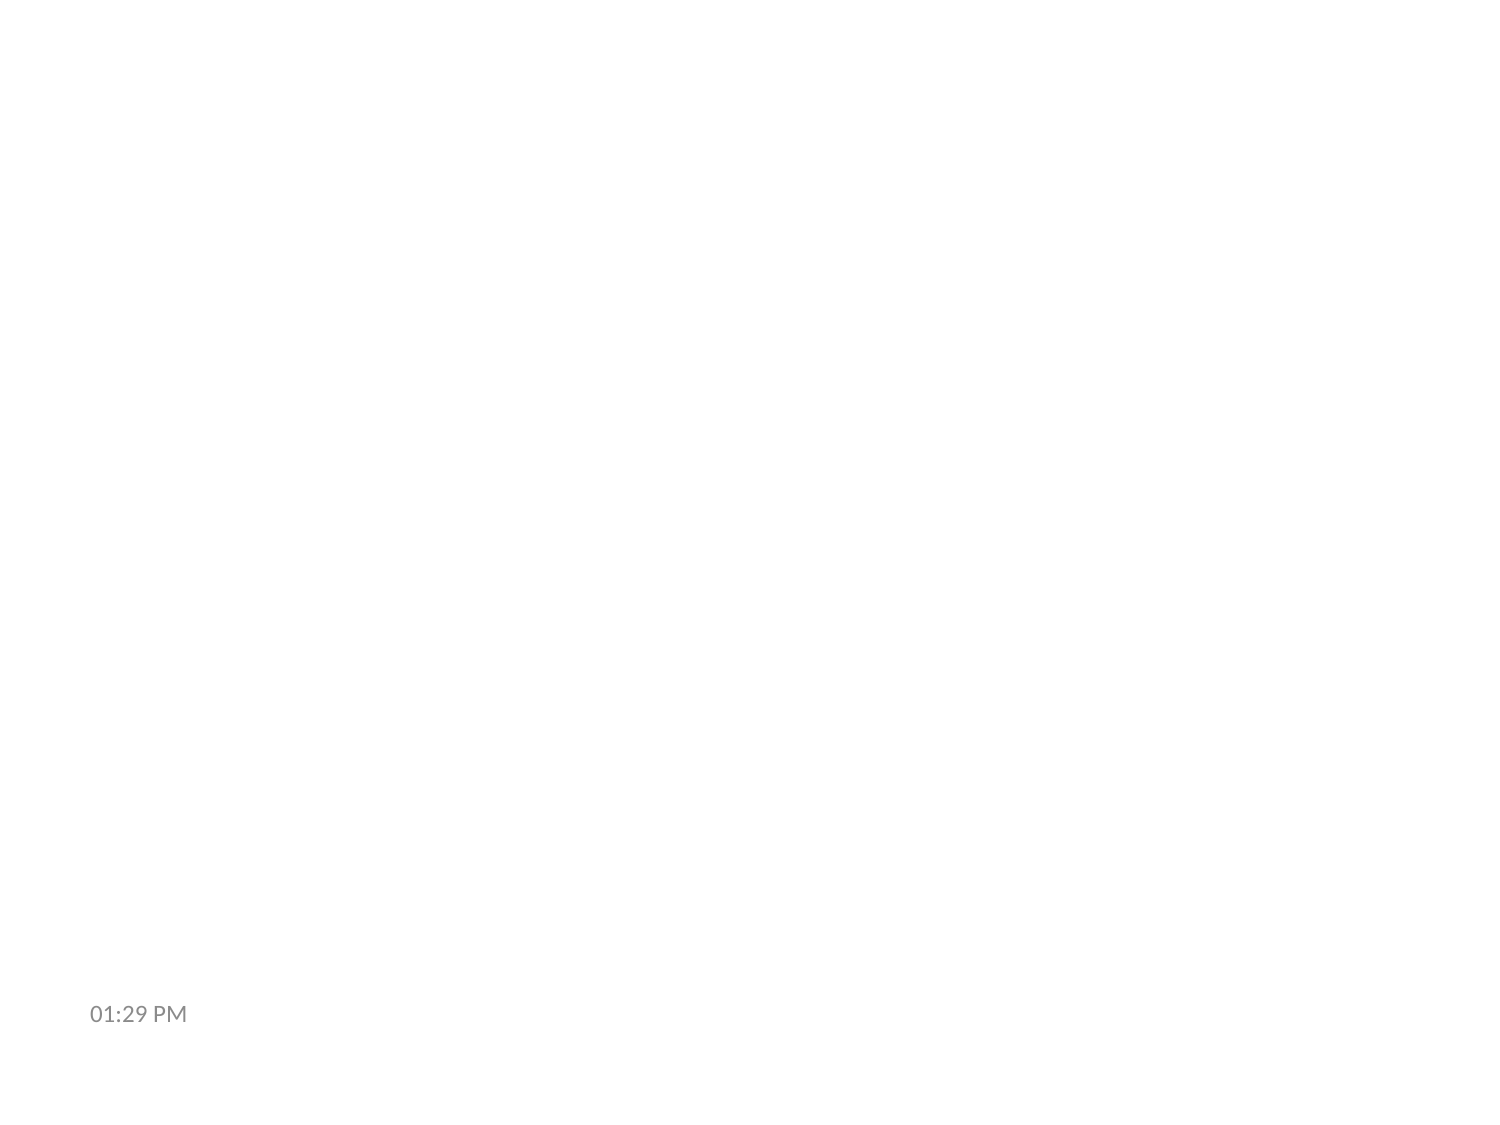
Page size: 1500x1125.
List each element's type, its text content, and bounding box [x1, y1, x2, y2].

text_box 3:35 PM [75, 982, 425, 1043]
